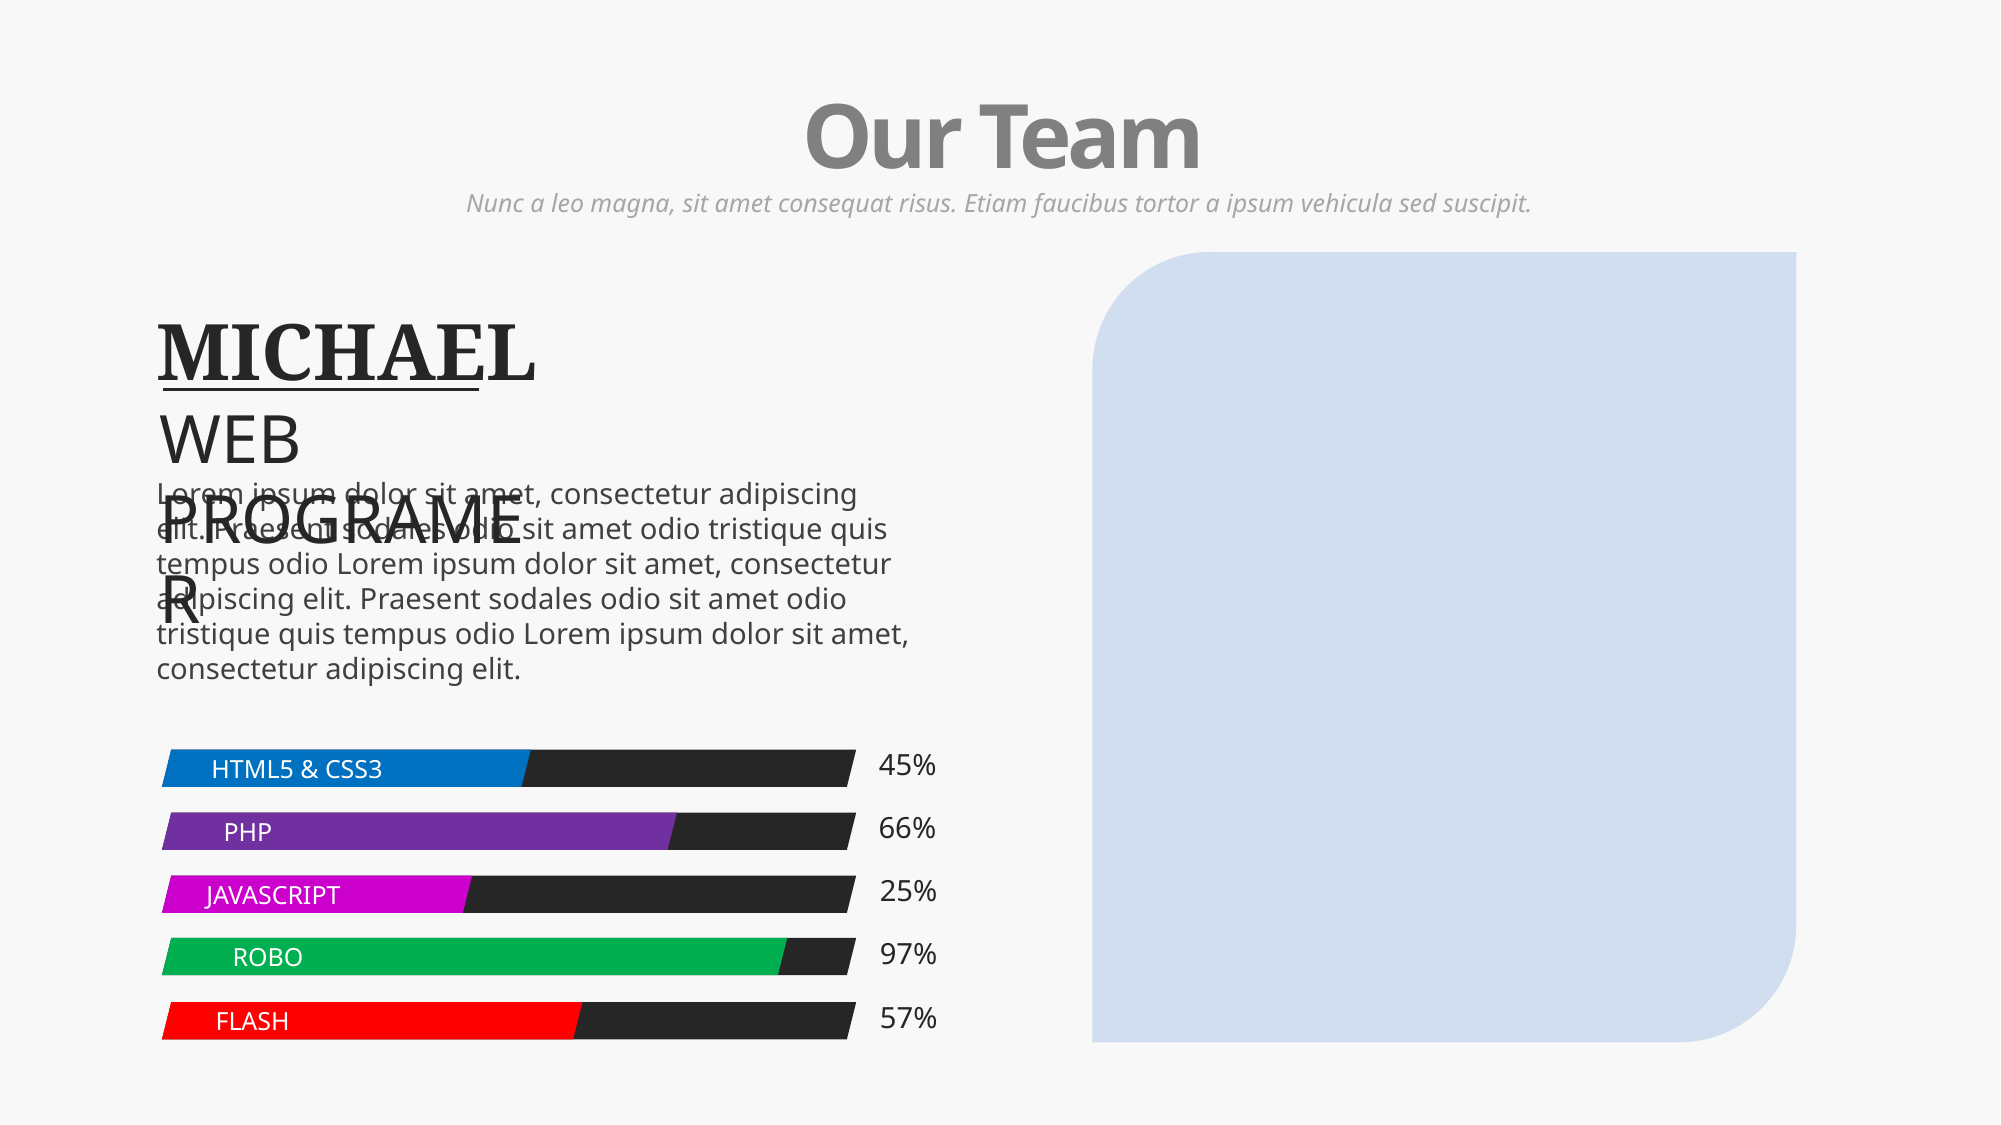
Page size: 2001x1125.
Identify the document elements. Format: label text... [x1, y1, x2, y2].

text_box PHP [160, 811, 679, 852]
text_box Lorem ipsum dolor sit amet, consectetur adipiscing elit. Praesent sodales odio sit amet odio tristique quis tempus odio Lorem ipsum dolor sit amet, consectetur adipiscing elit. Praesent sodales odio sit amet odio tristique quis tempus odio Lorem ipsum dolor sit amet, consectetur adipiscing elit. [141, 467, 926, 693]
text_box [523, 748, 858, 788]
text_box Our Team [792, 74, 1215, 182]
text_box HTML5 & CSS3 [160, 748, 533, 788]
text_box FLASH [160, 1001, 584, 1041]
text_box MICHAEL [141, 294, 756, 403]
text_box 57% [864, 991, 953, 1042]
text_box [669, 811, 858, 852]
text_box 97% [864, 927, 953, 978]
text_box [779, 936, 858, 977]
text_box Nunc a leo magna, sit amet consequat risus. Etiam faucibus tortor a ipsum vehicula sed suscipit. [123, 182, 1884, 223]
text_box 66% [863, 802, 951, 852]
text_box [464, 874, 858, 914]
text_box JAVASCRIPT [160, 874, 474, 914]
text_box 25% [864, 865, 953, 915]
text_box [575, 1001, 858, 1041]
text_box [1092, 252, 1798, 1043]
text_box WEB PROGRAMER [145, 389, 565, 644]
text_box 45% [863, 739, 952, 789]
text_box ROBO [160, 936, 789, 977]
